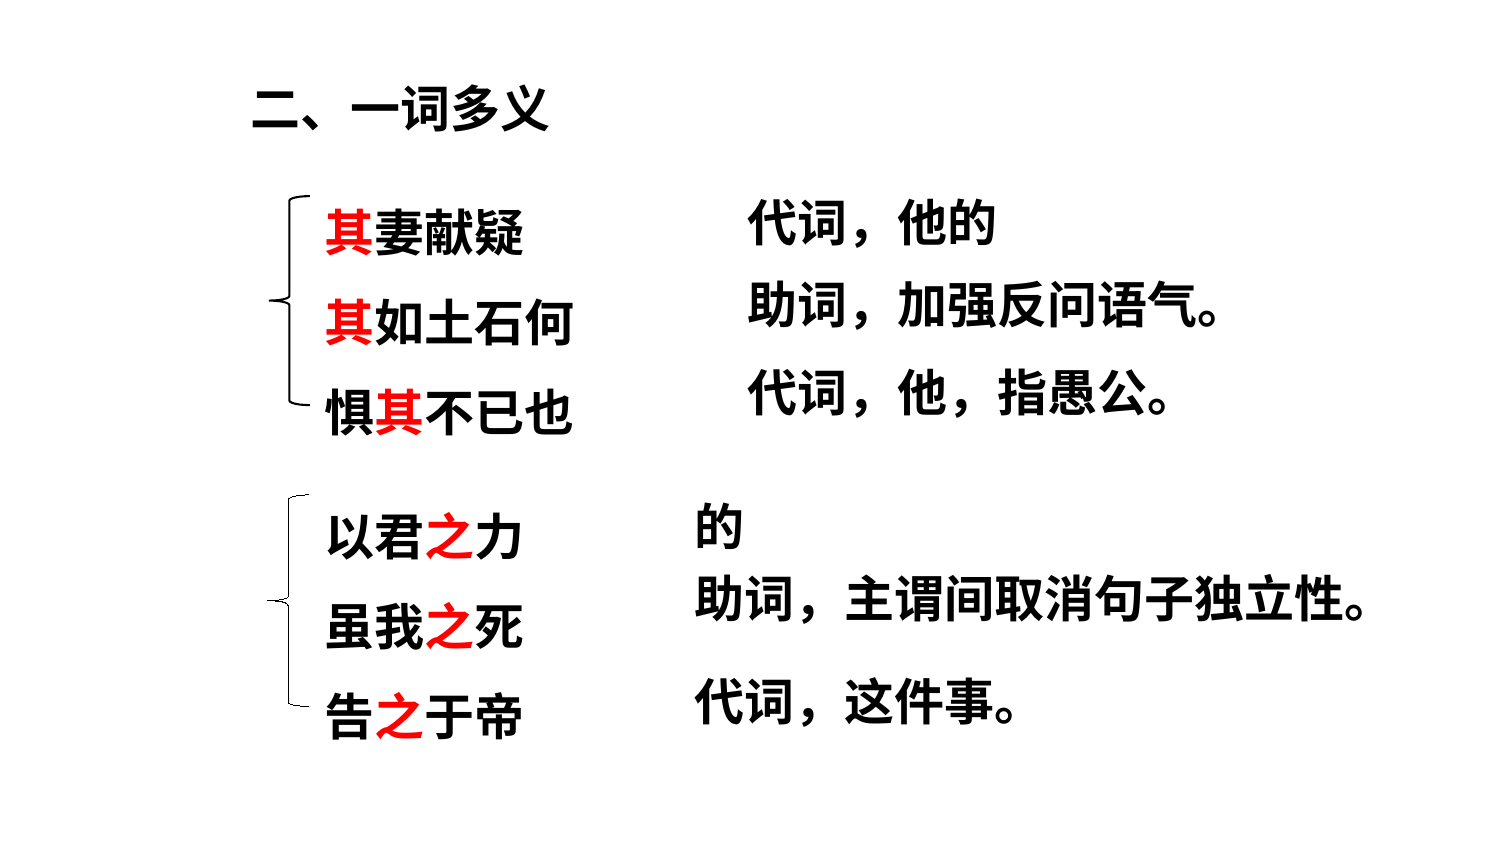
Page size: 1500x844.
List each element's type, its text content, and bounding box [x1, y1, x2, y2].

text_box 助词，加强反问语气。 [732, 266, 1323, 342]
text_box [267, 494, 309, 707]
text_box 代词，他，指愚公。 [732, 353, 1263, 429]
text_box 其妻献疑 其如土石何 惧其不已也 [309, 164, 1071, 449]
text_box [268, 196, 309, 406]
text_box 代词，这件事。 [679, 663, 1345, 738]
text_box 助词，主谓间取消句子独立性。 [679, 560, 1416, 636]
text_box 的 [679, 488, 986, 560]
text_box 二、一词多义 [235, 69, 579, 145]
text_box 以君之力 虽我之死 告之于帝 [309, 468, 1071, 753]
text_box 代词，他的 [732, 183, 1105, 259]
